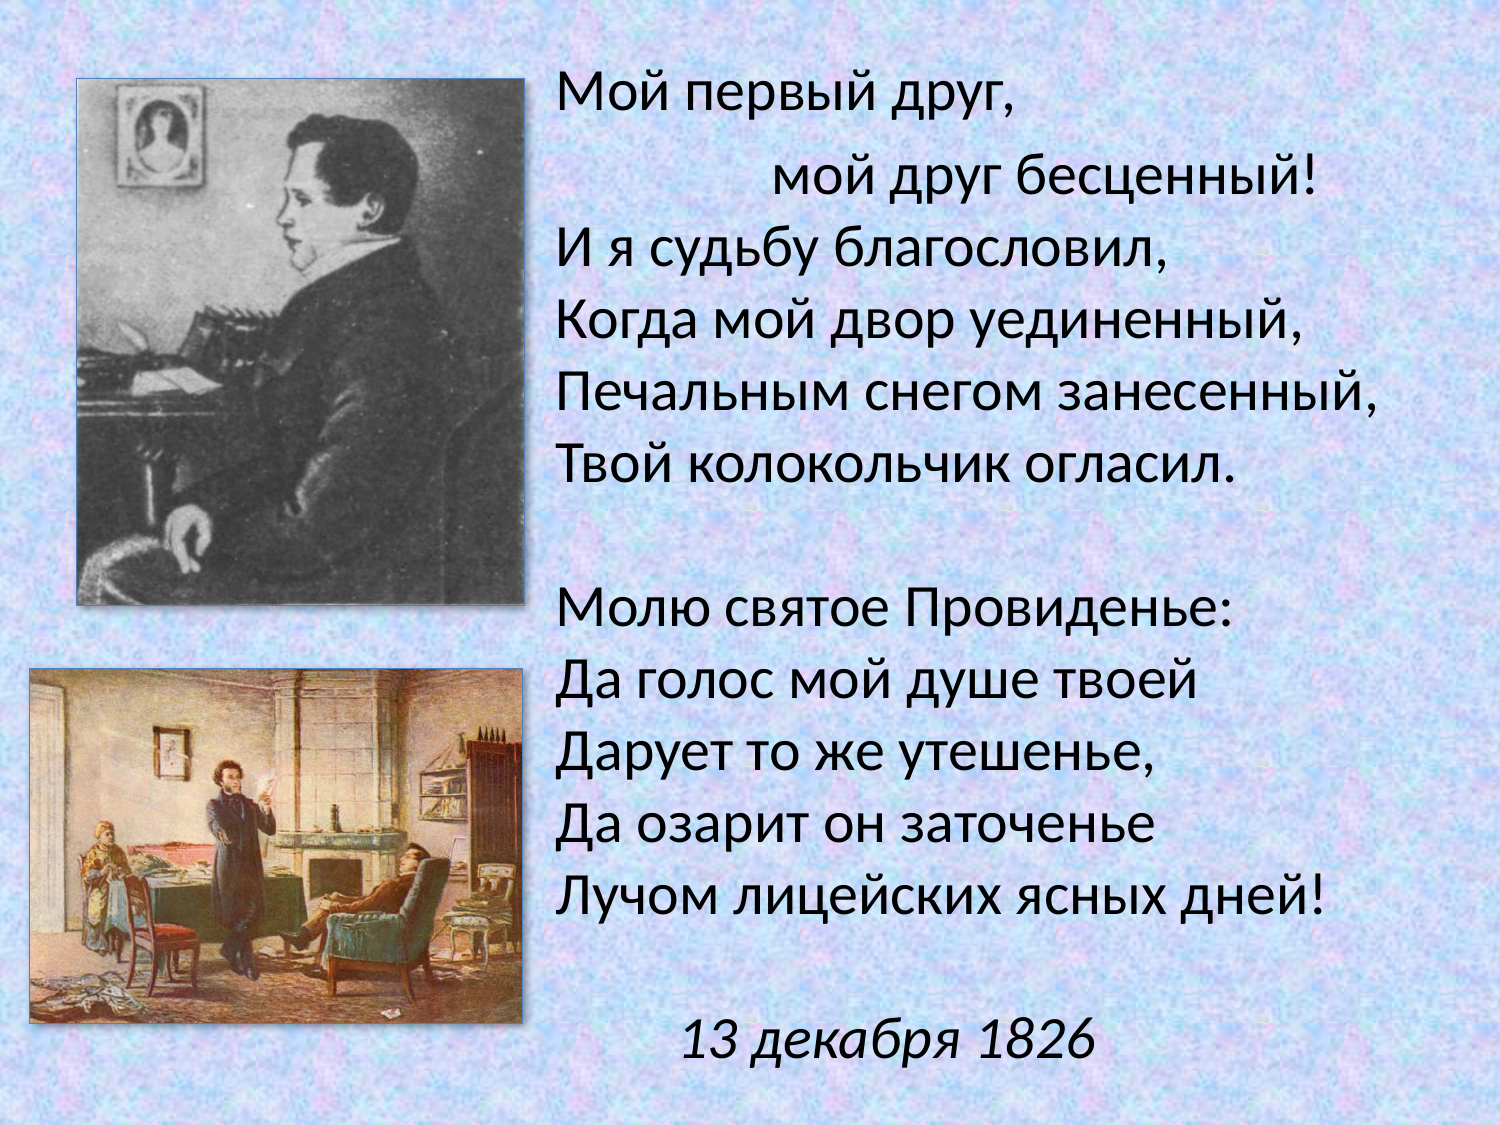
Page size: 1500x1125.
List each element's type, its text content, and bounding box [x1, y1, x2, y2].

list Мой первый друг, мой друг бесценный! И я судьбу благословил, Когда мой двор уединенный, Печальным снегом занесенный, Твой колокольчик огласил. Молю святое Провиденье: Да голос мой душе твоей Дарует то же утешенье, Да озарит он заточенье Лучом лицейских ясных дней! 13 декабря 1826 [490, 42, 1425, 1094]
picture [0, 0, 1500, 1125]
